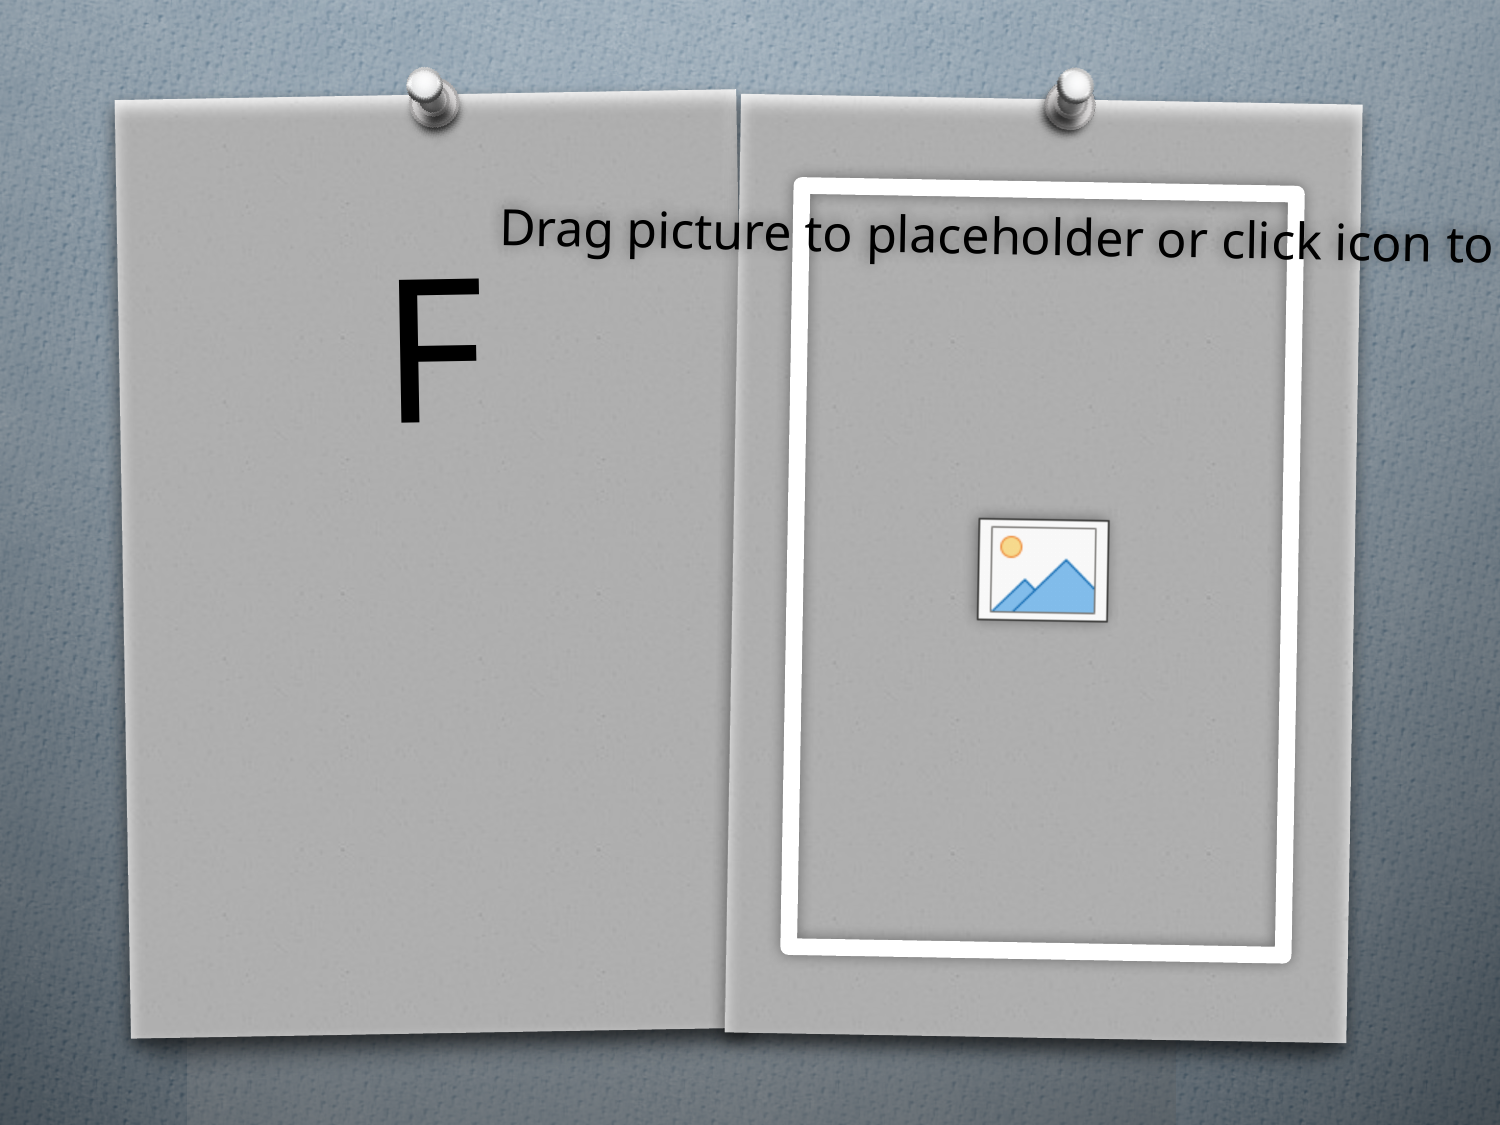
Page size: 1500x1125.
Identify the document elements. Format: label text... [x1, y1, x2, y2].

picture [1016, 41, 1138, 162]
title F [179, 222, 687, 475]
picture [803, 197, 1282, 943]
picture [375, 33, 497, 157]
